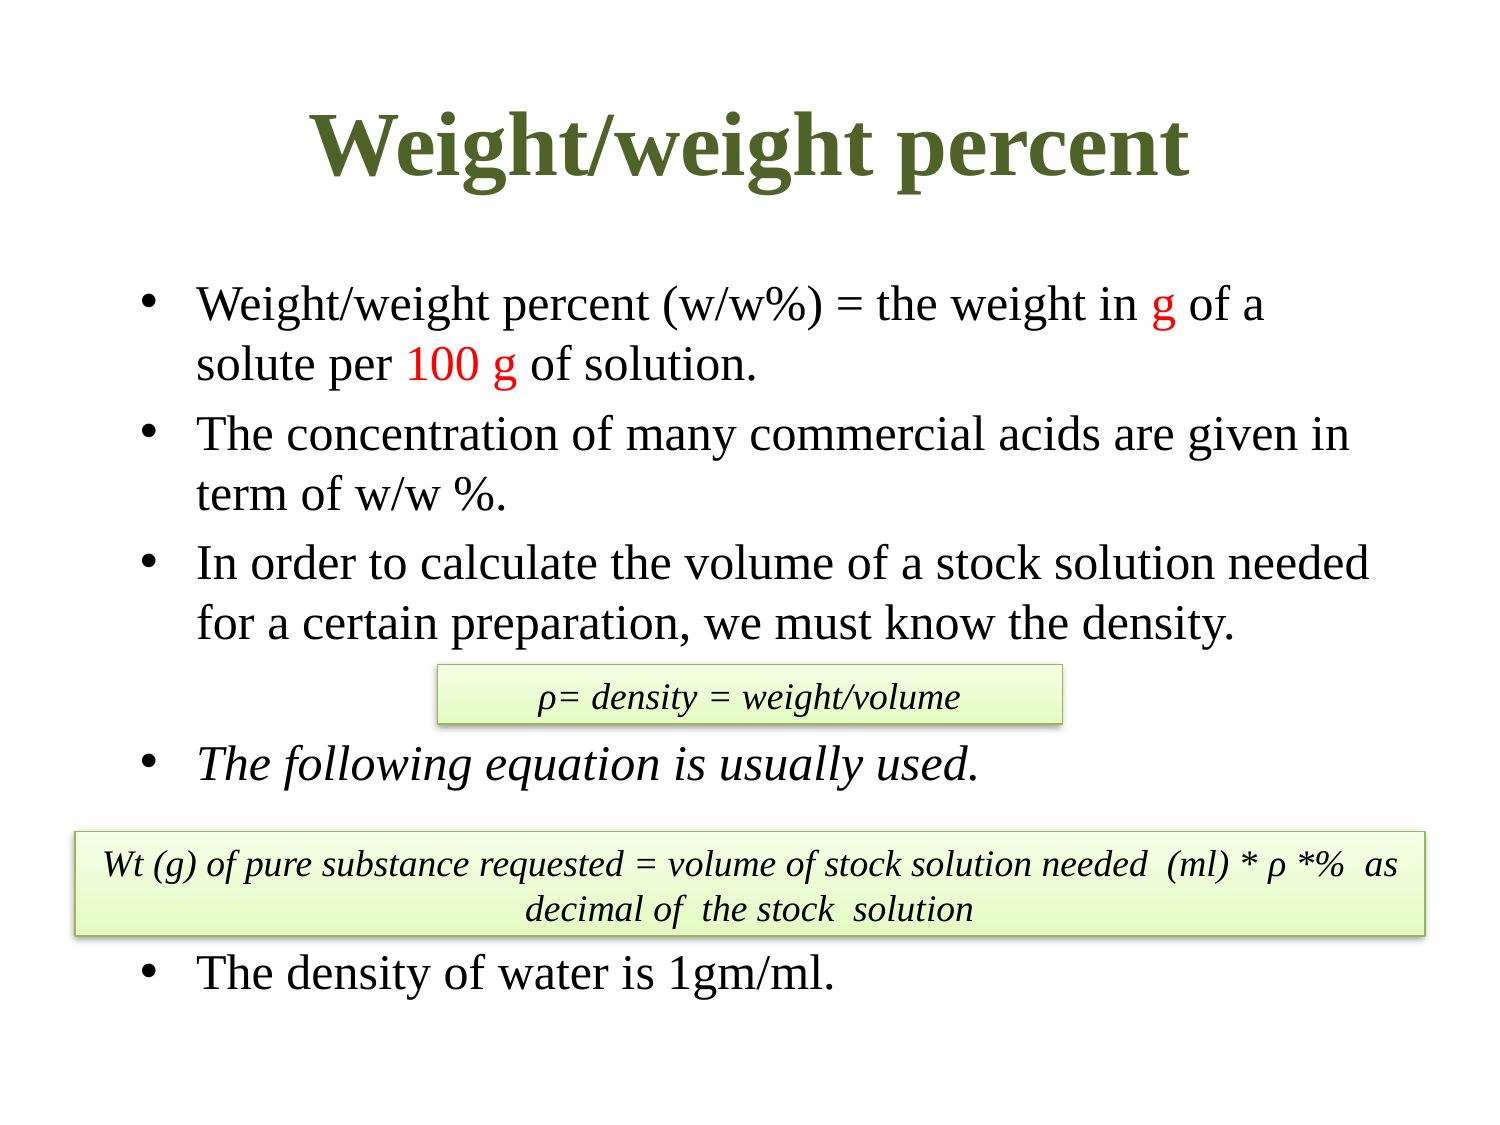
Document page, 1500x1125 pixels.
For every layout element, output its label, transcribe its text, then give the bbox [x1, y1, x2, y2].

text_box Wt (g) of pure substance requested = volume of stock solution needed (ml) * ρ *% as decimal of the stock solution [74, 831, 1426, 937]
list Weight/weight percent (w/w%) = the weight in g of a solute per 100 g of solution. The concentration of many commercial acids are given in term of w/w %. In order to calculate the volume of a stock solution needed for a certain preparation, we must know the density. The following equation is usually used. The density of water is 1gm/ml. [125, 945, 1400, 1075]
title Weight/weight percent [75, 45, 1425, 233]
list Weight/weight percent (w/w%) = the weight in g of a solute per 100 g of solution. The concentration of many commercial acids are given in term of w/w %. In order to calculate the volume of a stock solution needed for a certain preparation, we must know the density. The following equation is usually used. The density of water is 1gm/ml. [125, 262, 1400, 829]
text_box ρ= density = weight/volume [437, 664, 1063, 725]
